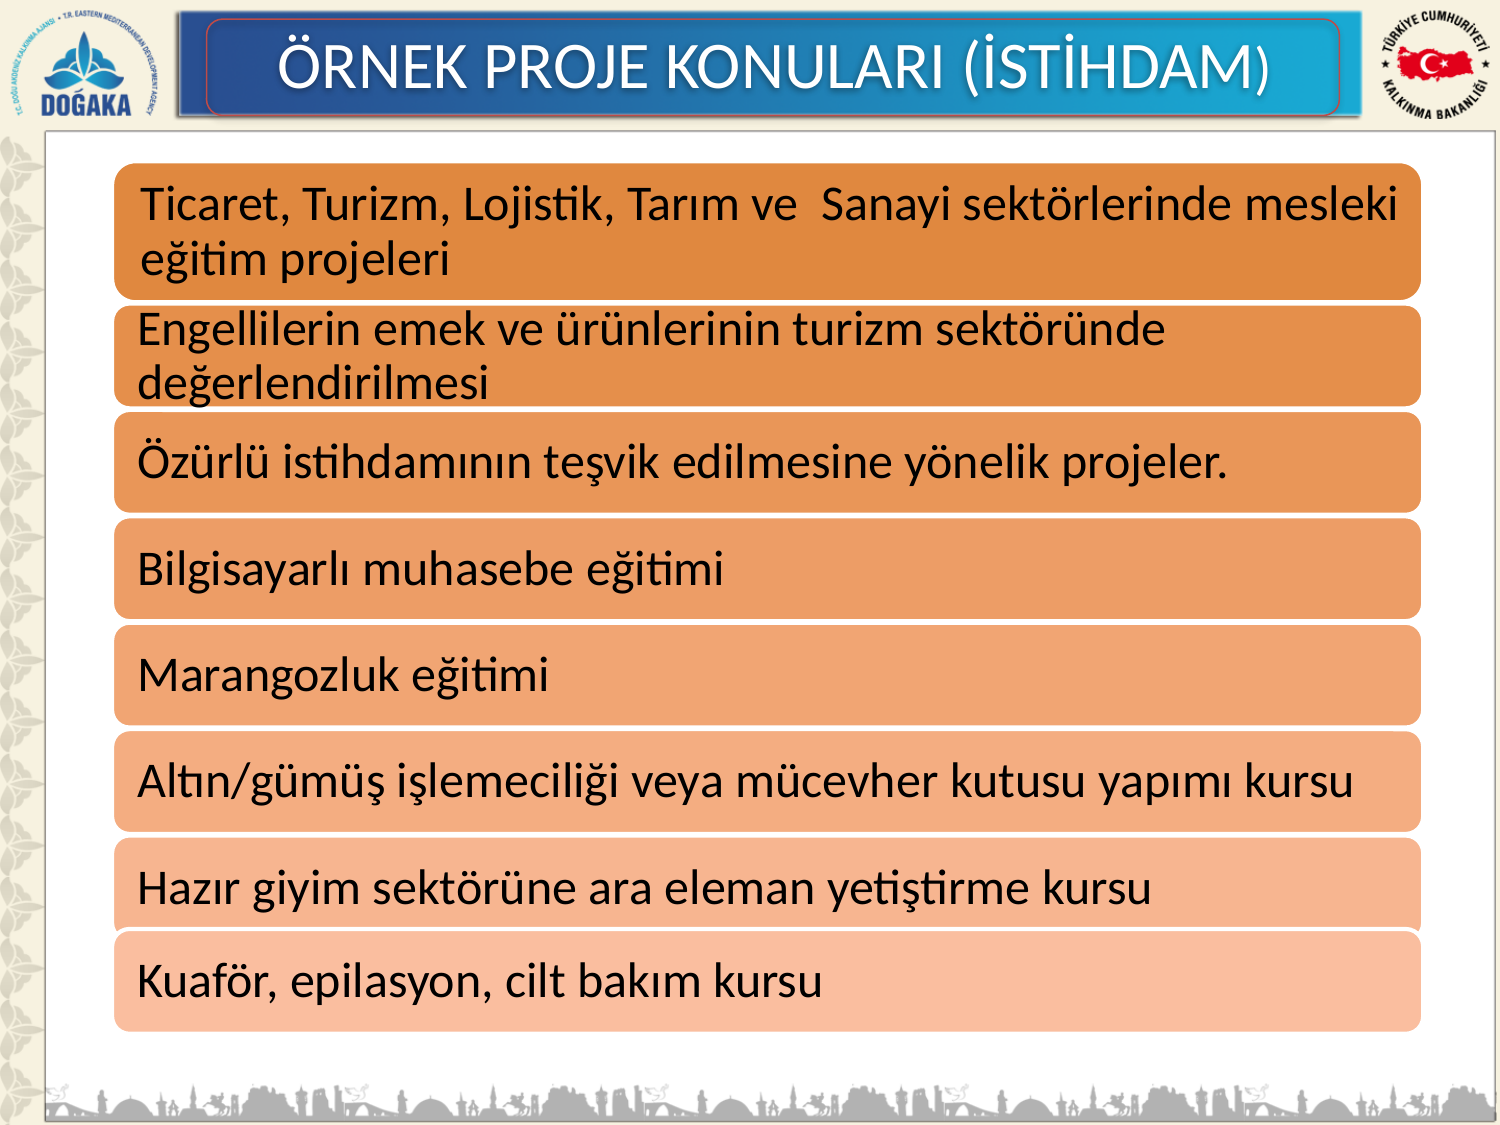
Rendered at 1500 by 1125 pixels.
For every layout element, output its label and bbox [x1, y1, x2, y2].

picture [0, 0, 1500, 1125]
text_box [0, 2, 1483, 138]
text_box [111, 160, 1424, 1047]
